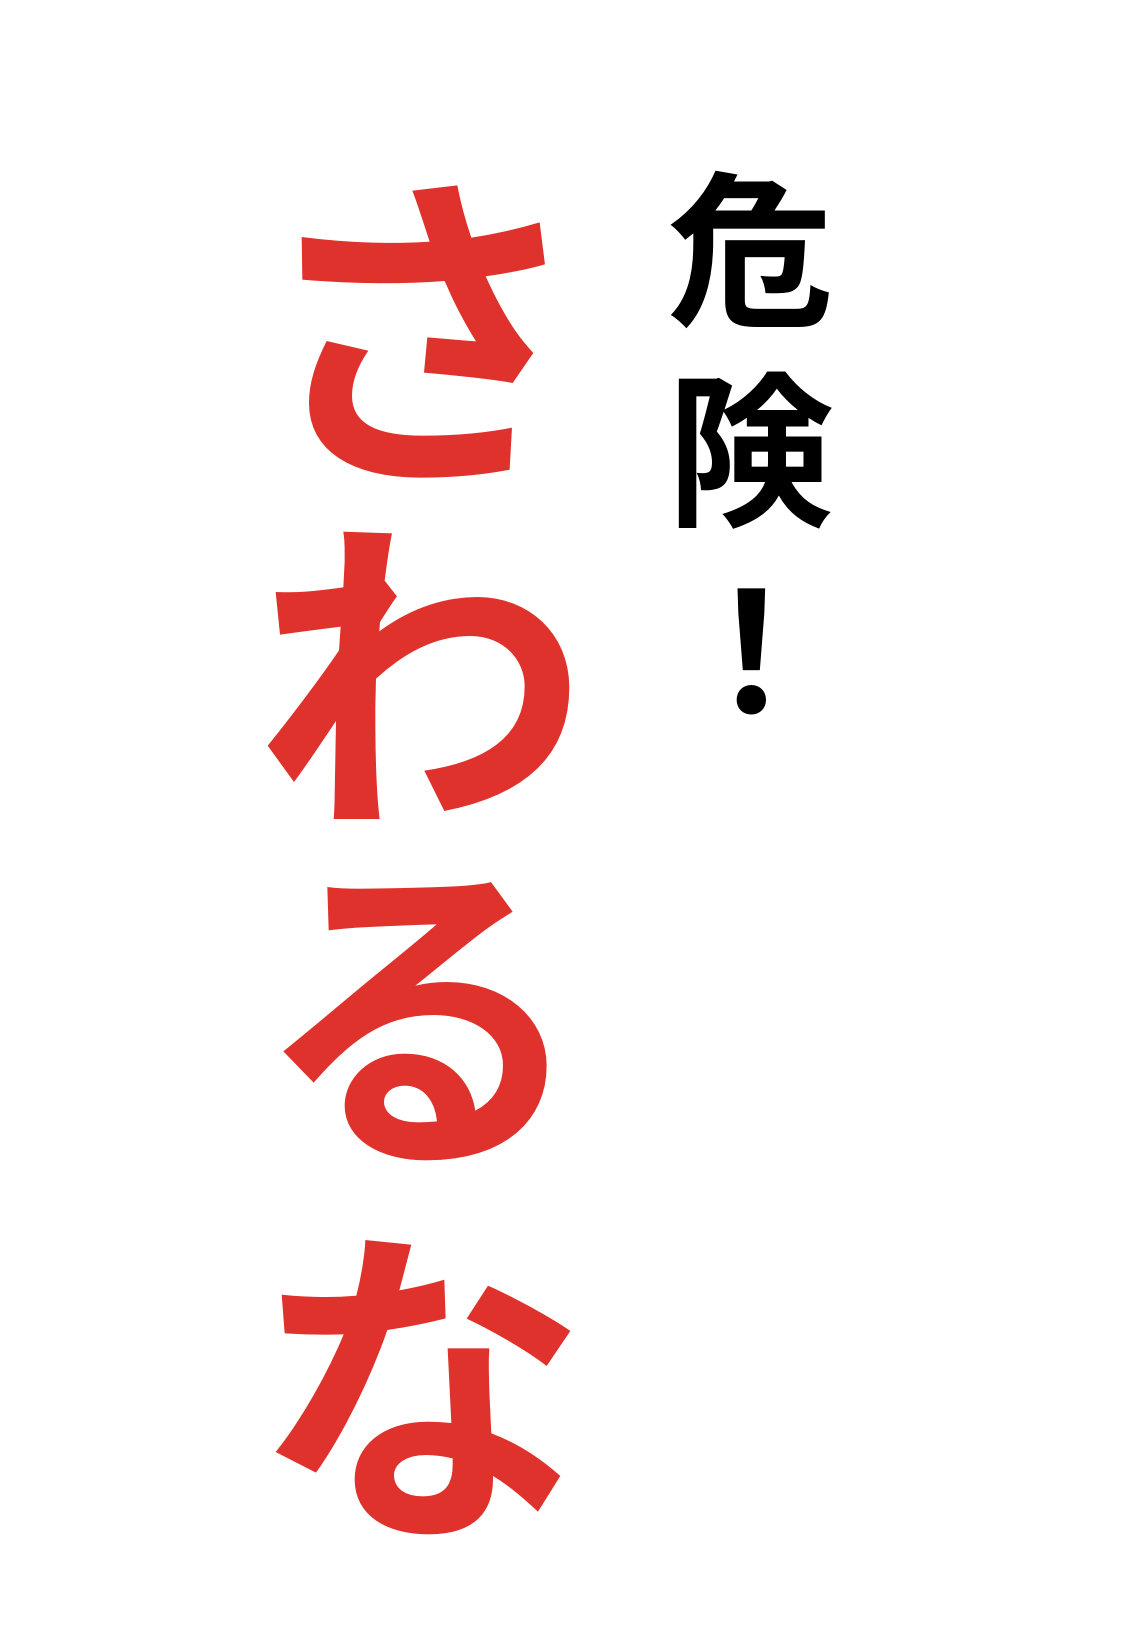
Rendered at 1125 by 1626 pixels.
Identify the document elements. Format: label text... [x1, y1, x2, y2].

text_box 危険！ [728, 139, 850, 754]
text_box わ [113, 461, 728, 801]
text_box な [113, 1173, 728, 1588]
text_box る [113, 801, 728, 1173]
text_box さ [113, 117, 728, 461]
